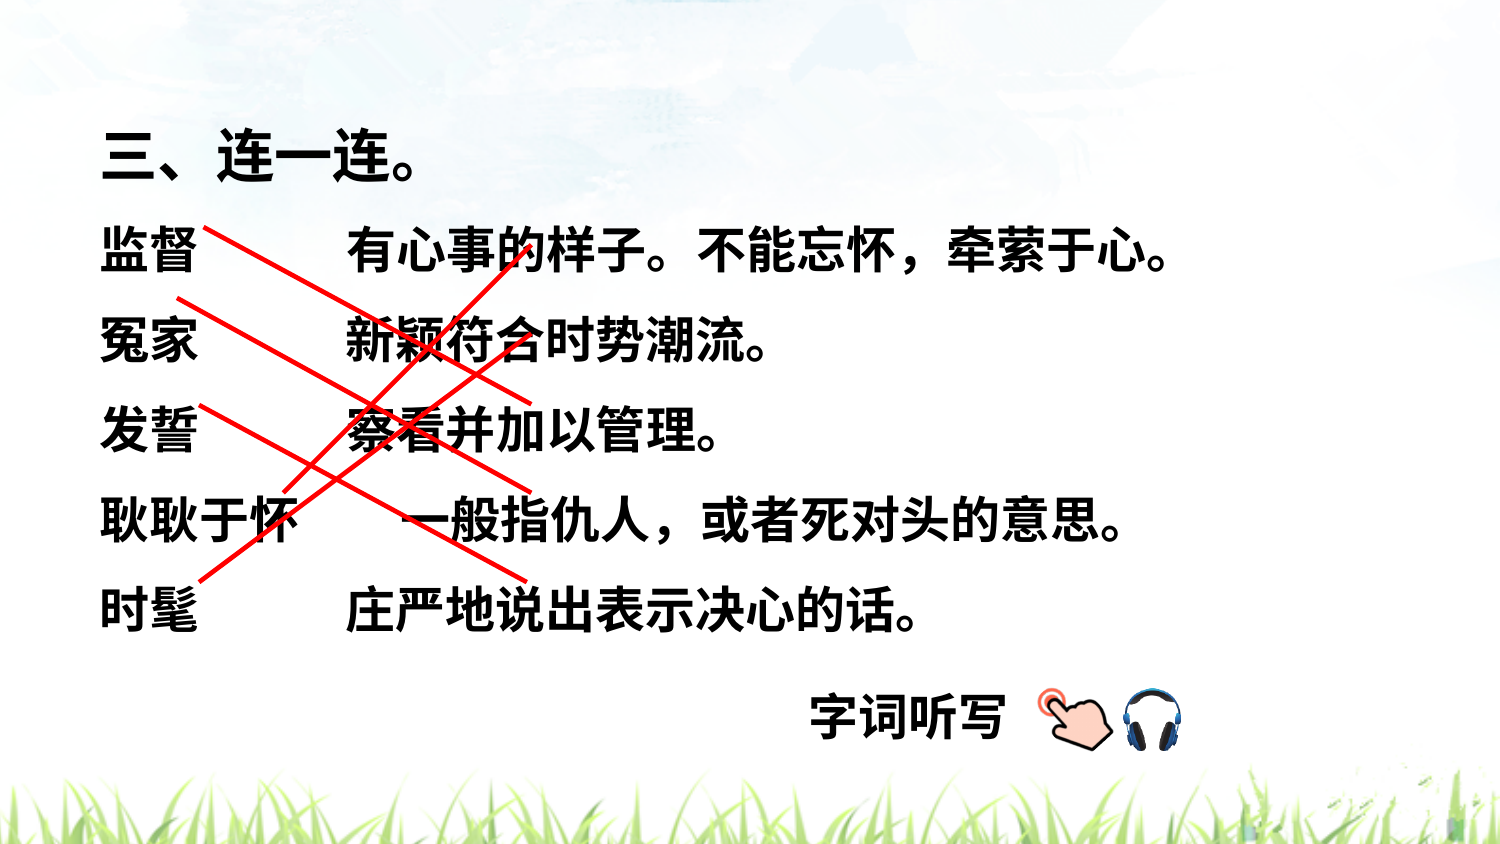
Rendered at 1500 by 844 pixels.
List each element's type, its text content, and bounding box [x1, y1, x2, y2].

text_box 三、连一连。 监督 有心事的样子。不能忘怀，牵萦于心。 冤家 新颖符合时势潮流。 发誓 察看并加以管理。 耿耿于怀 一般指仇人，或者死对头的意思。 时髦 庄严地说出表示决心的话。 [88, 78, 1400, 645]
text_box 字词听写 [797, 680, 1027, 752]
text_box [203, 226, 532, 296]
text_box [176, 297, 277, 494]
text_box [283, 244, 532, 332]
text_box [198, 333, 532, 583]
picture [0, 0, 1500, 844]
